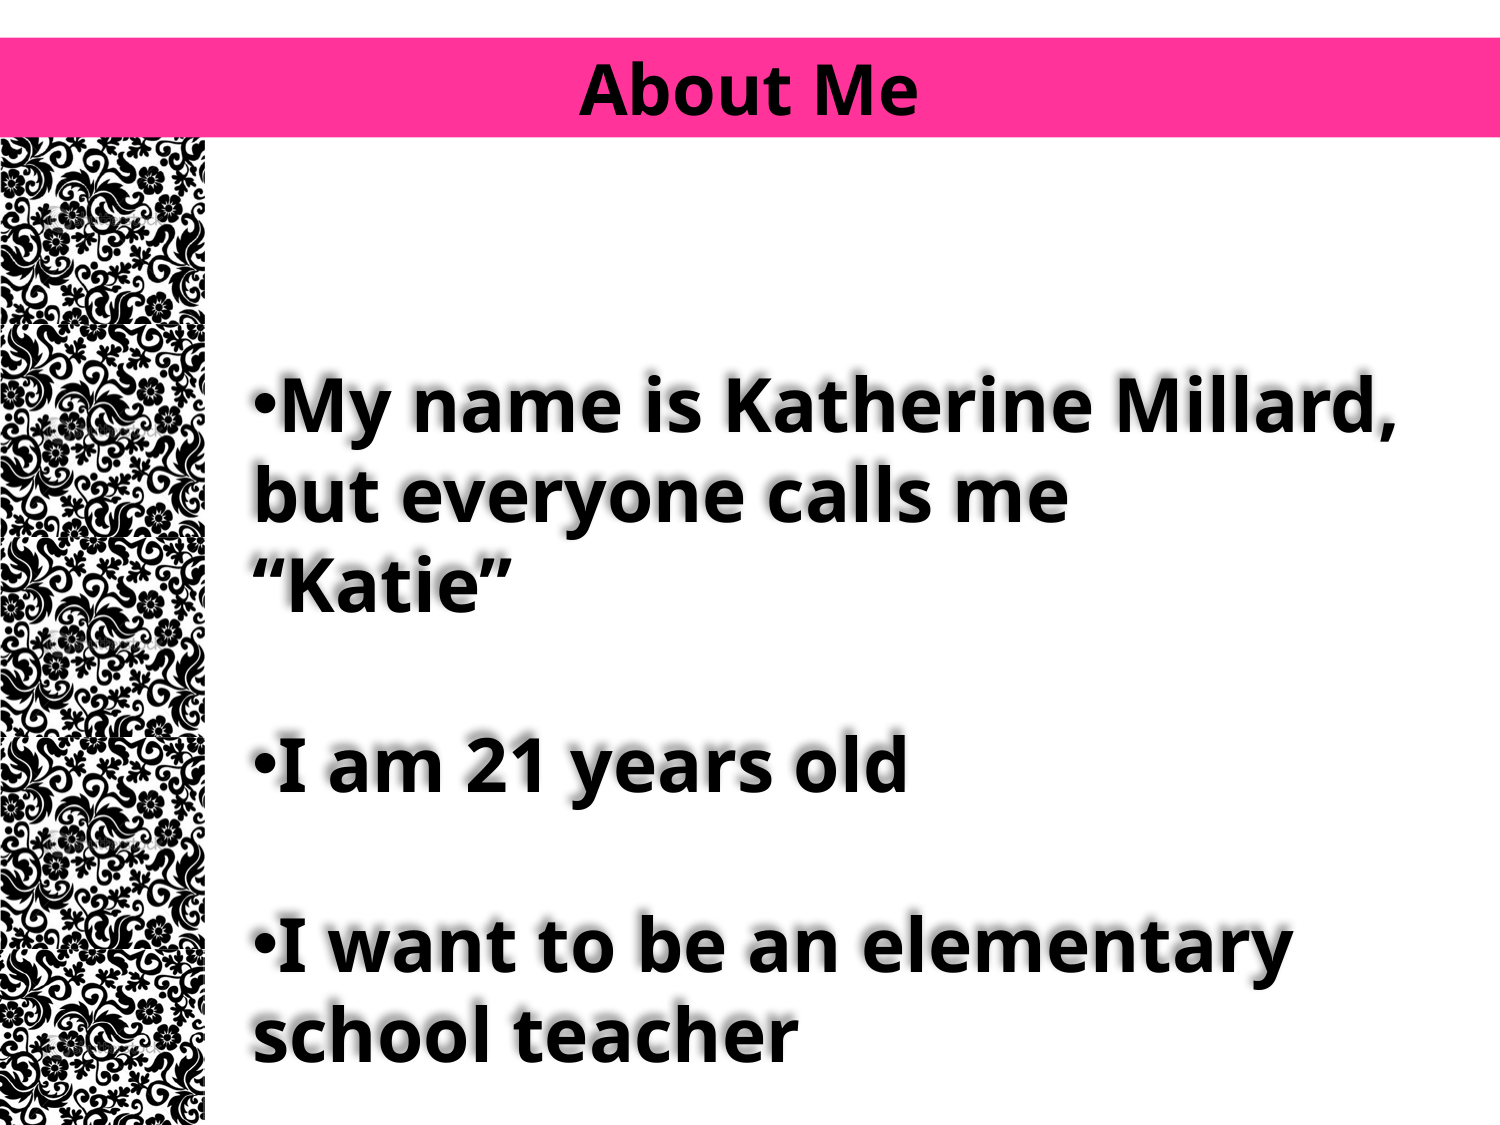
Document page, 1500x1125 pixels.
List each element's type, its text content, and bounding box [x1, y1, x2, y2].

text_box My name is Katherine Millard, but everyone calls me “Katie” I am 21 years old I want to be an elementary school teacher [237, 349, 1463, 1125]
picture [0, 112, 206, 1125]
title About Me [0, 37, 1500, 138]
